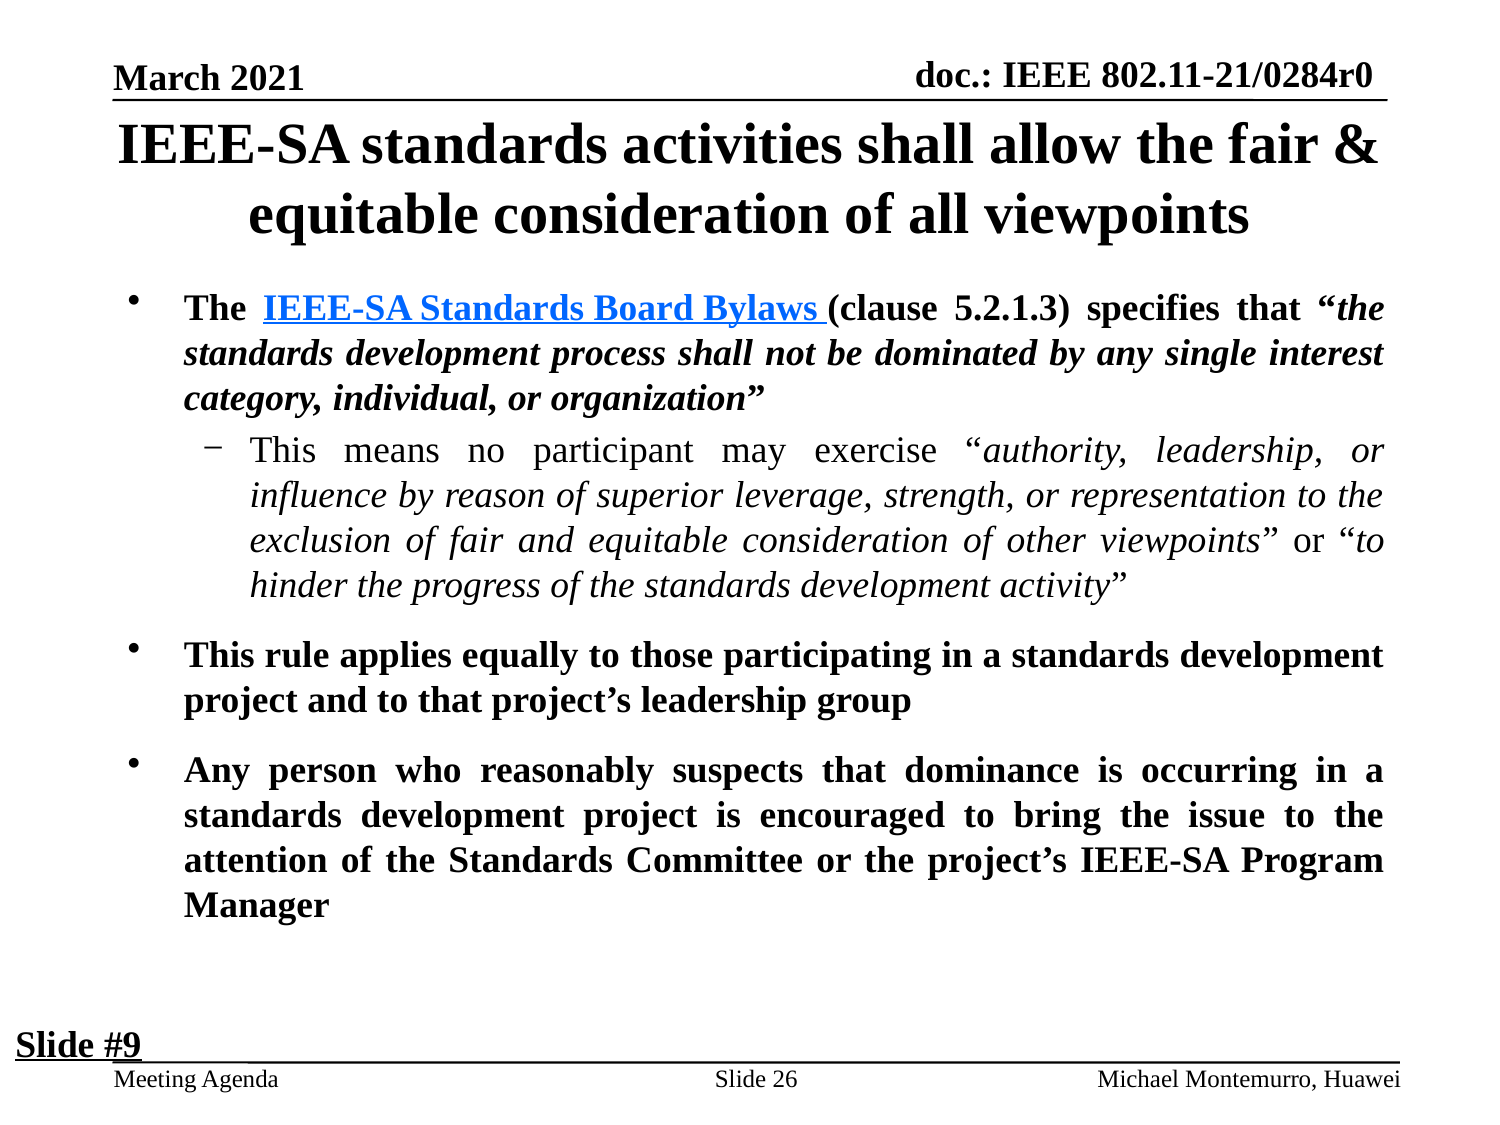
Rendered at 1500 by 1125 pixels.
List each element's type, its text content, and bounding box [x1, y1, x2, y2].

list The IEEE-SA Standards Board Bylaws (clause 5.2.1.3) specifies that “the standards development process shall not be dominated by any single interest category, individual, or organization” This means no participant may exercise “authority, leadership, or influence by reason of superior leverage, strength, or representation to the exclusion of fair and equitable consideration of other viewpoints” or “to hinder the progress of the standards development activity” This rule applies equally to those participating in a standards development project and to that project’s leadership group Any person who reasonably suspects that dominance is occurring in a standards development project is encouraged to bring the issue to the attention of the Standards Committee or the project’s IEEE-SA Program Manager [112, 275, 1400, 1038]
slide_number Slide 26 [712, 1061, 800, 1093]
text_box Slide #9 [0, 1012, 157, 1073]
footer Michael Montemurro, Huawei [987, 1061, 1402, 1093]
text_box IEEE-SA standards activities shall allow the fair & equitable consideration of all viewpoints [99, 87, 1400, 263]
